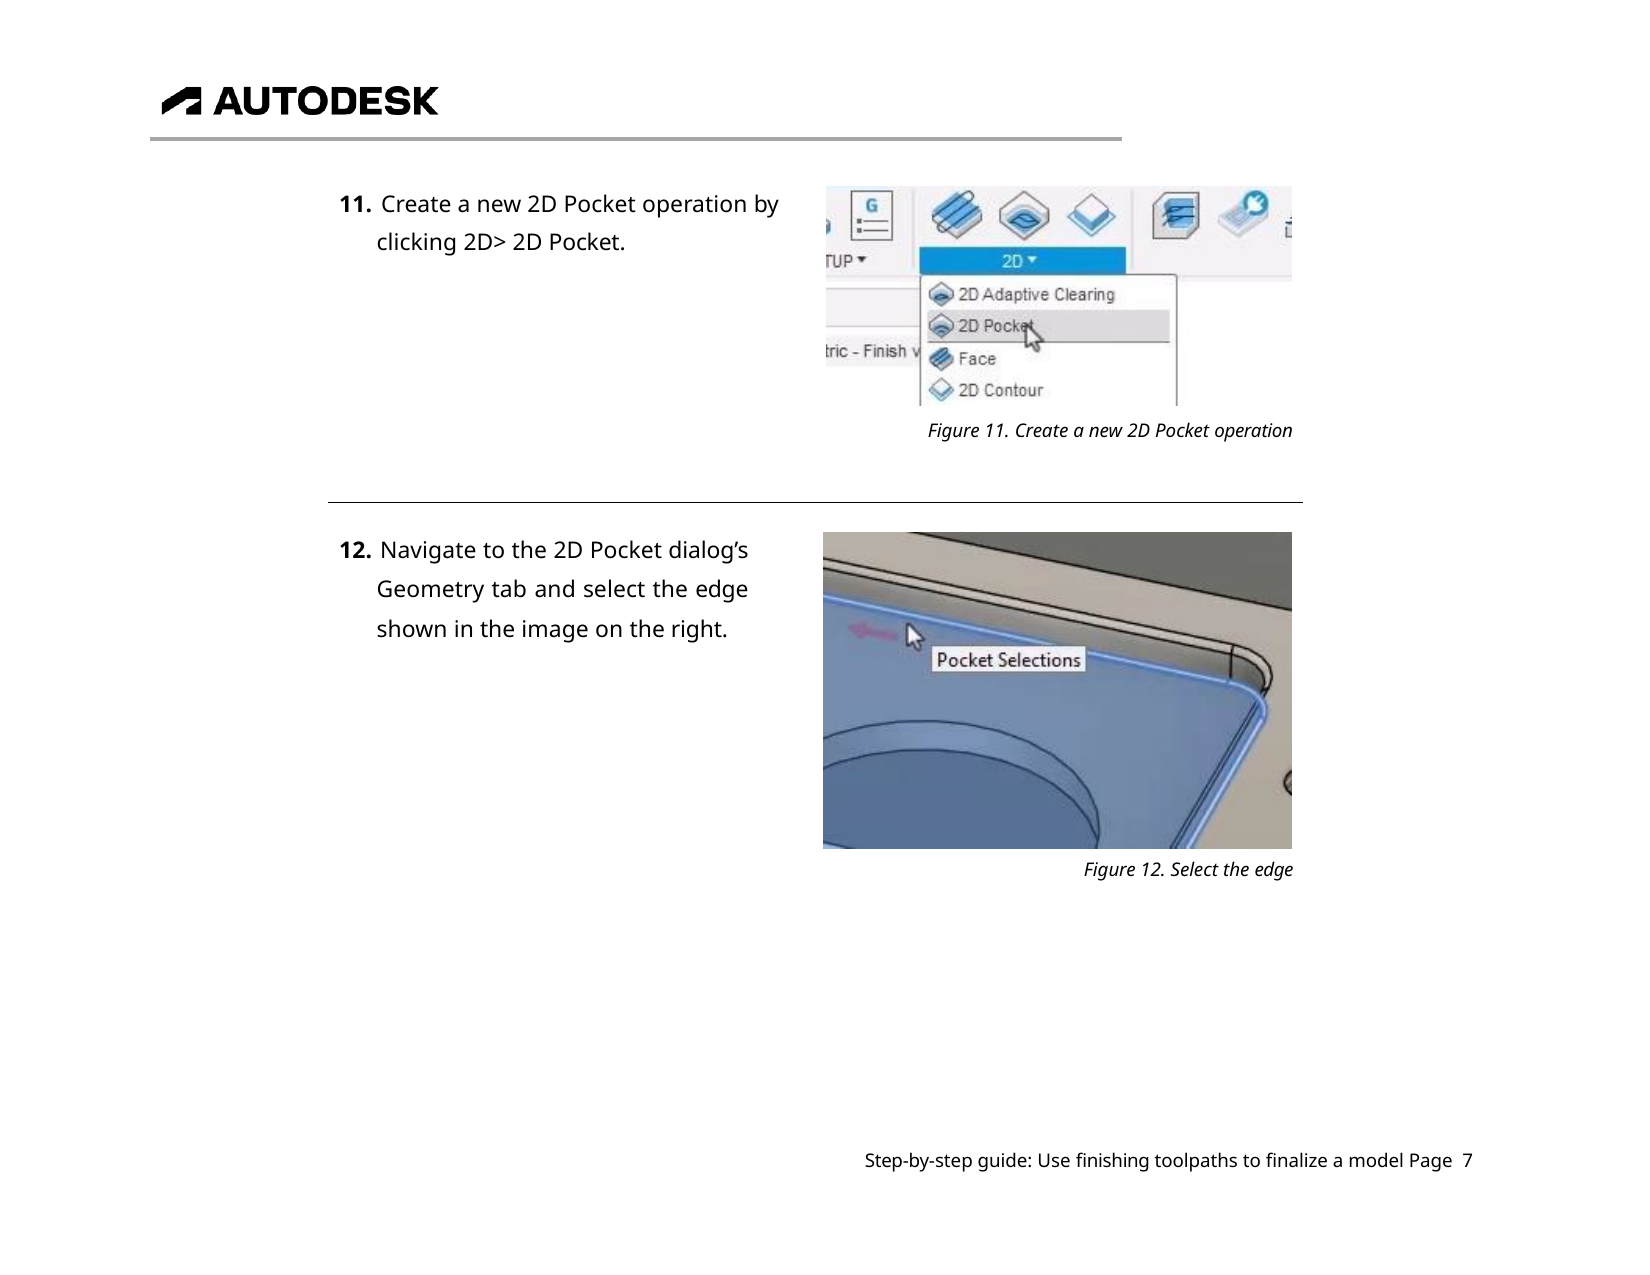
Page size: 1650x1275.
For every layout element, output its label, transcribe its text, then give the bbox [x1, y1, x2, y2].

table_cell 12. Navigate to the 2D Pocket dialog’s Geometry tab and select the edge shown in the image on the right. [328, 503, 797, 894]
slide_number Step-by-step guide: Use finishing toolpaths to finalize a model Page 20 [862, 1145, 1509, 1275]
picture [161, 86, 439, 115]
table_header 11. Create a new 2D Pocket operation by clicking 2D> 2D Pocket. [328, 187, 797, 502]
table_header Figure 11. Create a new 2D Pocket operation [797, 187, 1303, 502]
picture [825, 186, 1292, 406]
picture [822, 532, 1292, 849]
table_cell Figure 12. Select the edge [797, 503, 1303, 894]
